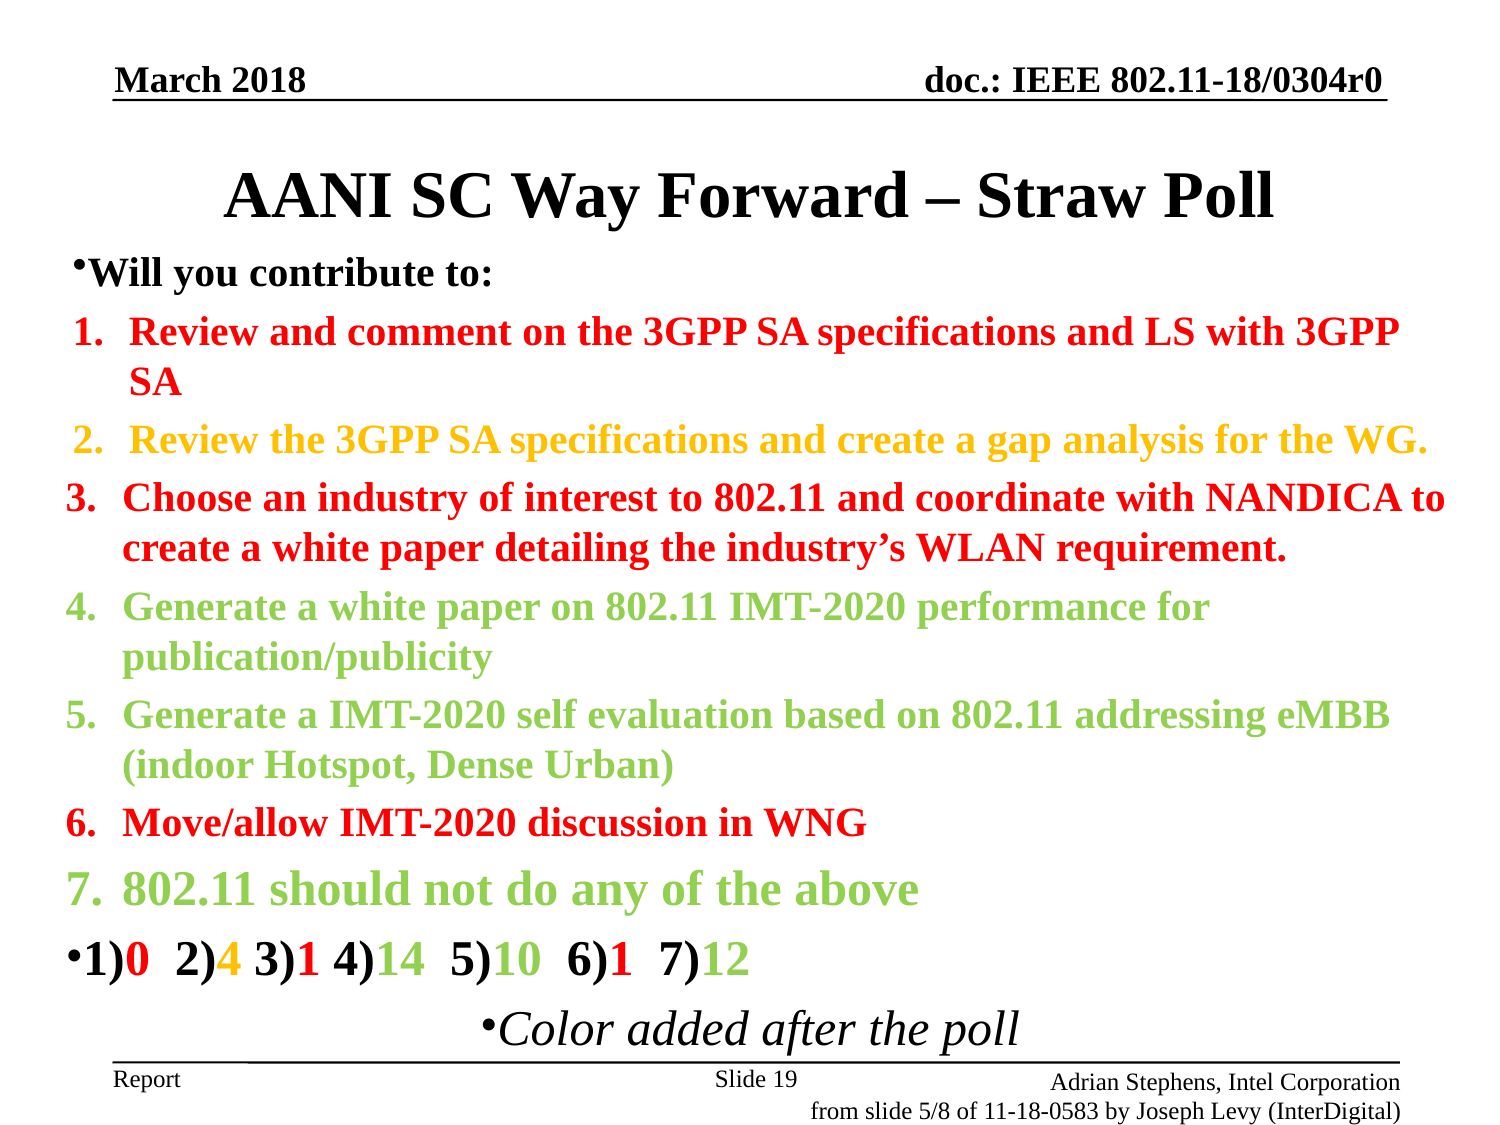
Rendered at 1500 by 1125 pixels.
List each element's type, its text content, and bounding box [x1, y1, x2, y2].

list Will you contribute to: Review and comment on the 3GPP SA specifications and LS with 3GPP SA Review the 3GPP SA specifications and create a gap analysis for the WG. Choose an industry of interest to 802.11 and coordinate with NANDICA to create a white paper detailing the industry’s WLAN requirement. Generate a white paper on 802.11 IMT-2020 performance for publication/publicity Generate a IMT-2020 self evaluation based on 802.11 addressing eMBB (indoor Hotspot, Dense Urban) Move/allow IMT-2020 discussion in WNG 802.11 should not do any of the above 1)0 2)4 3)1 4)14 5)10 6)1 7)12 Color added after the poll [50, 237, 1463, 890]
footer Adrian Stephens, Intel Corporation [878, 1064, 1402, 1087]
text_box from slide 5/8 of 11-18-0583 by Joseph Levy (InterDigital) [343, 1087, 1417, 1125]
slide_number Slide 19 [711, 1061, 801, 1093]
title AANI SC Way Forward – Straw Poll [112, 162, 1388, 219]
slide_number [114, 54, 374, 101]
